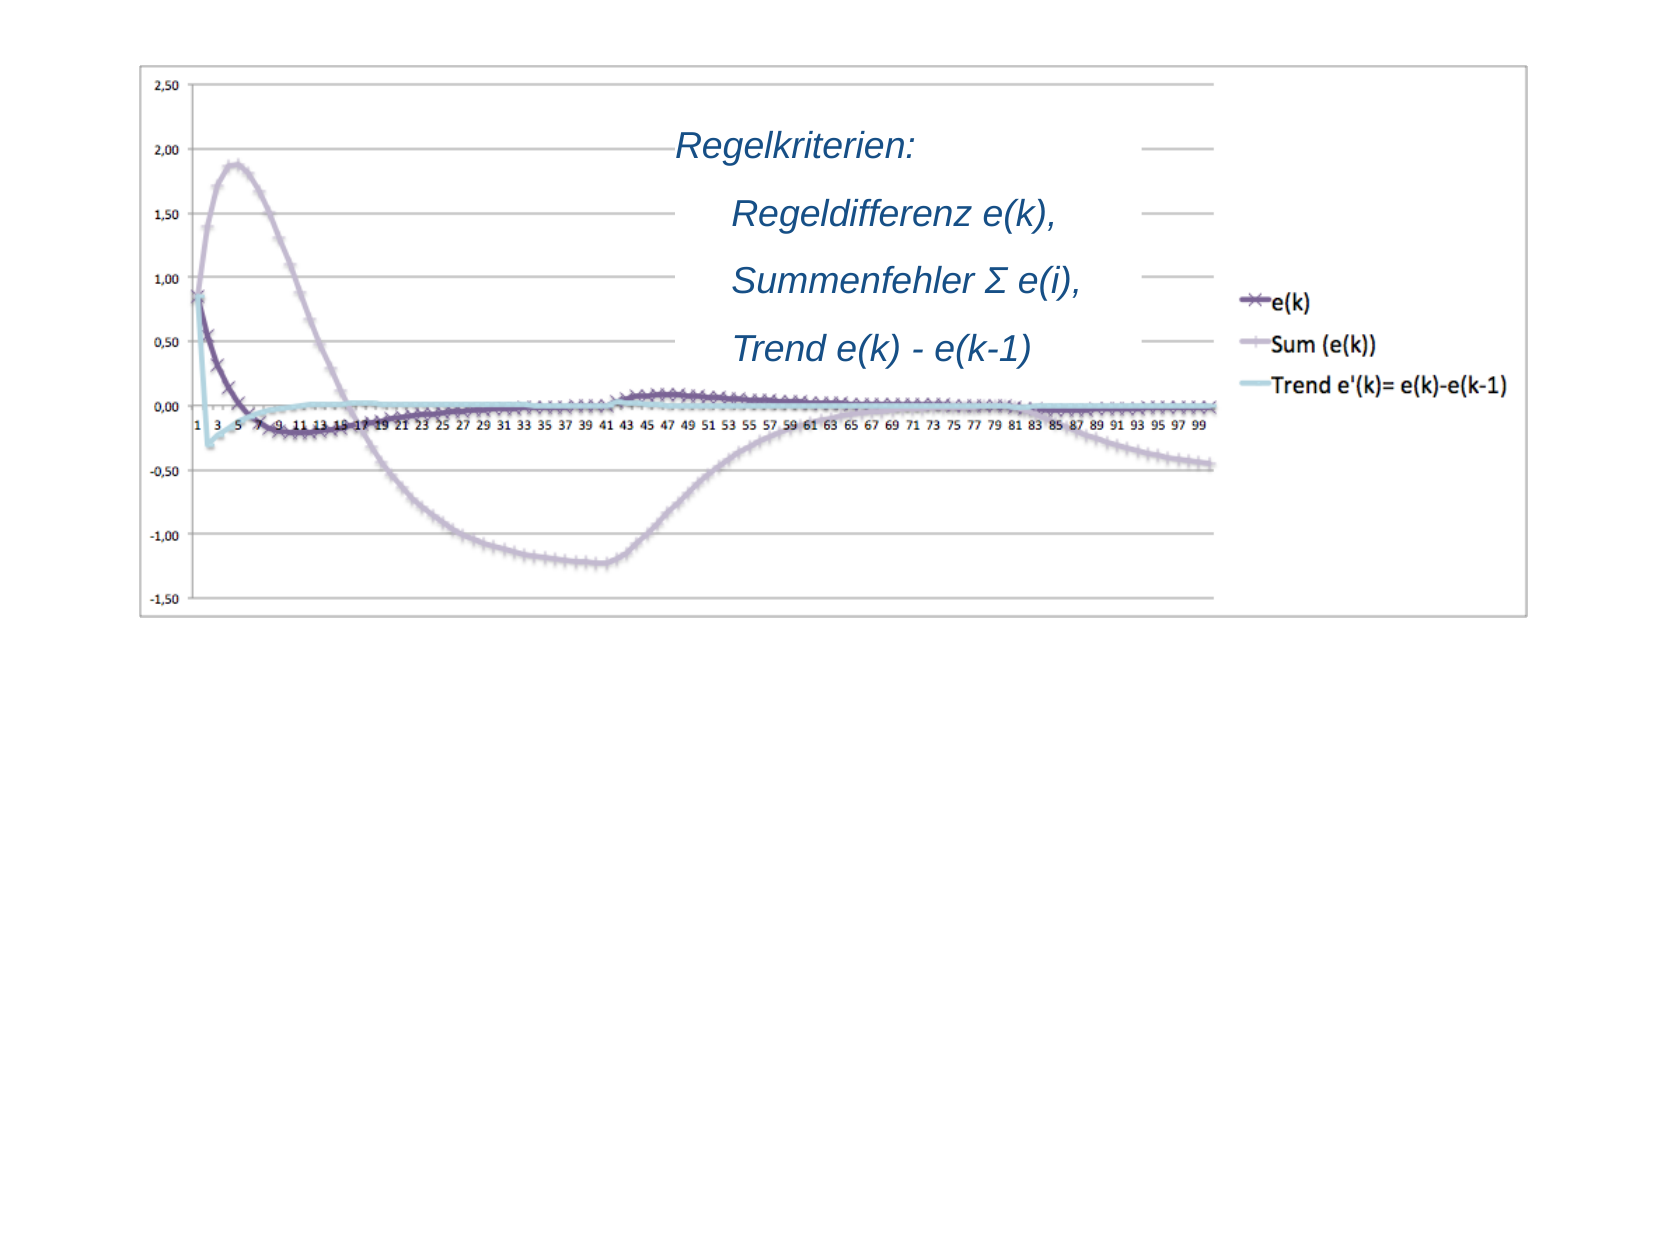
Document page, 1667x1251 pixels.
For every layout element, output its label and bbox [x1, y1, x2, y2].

picture [139, 65, 1528, 618]
